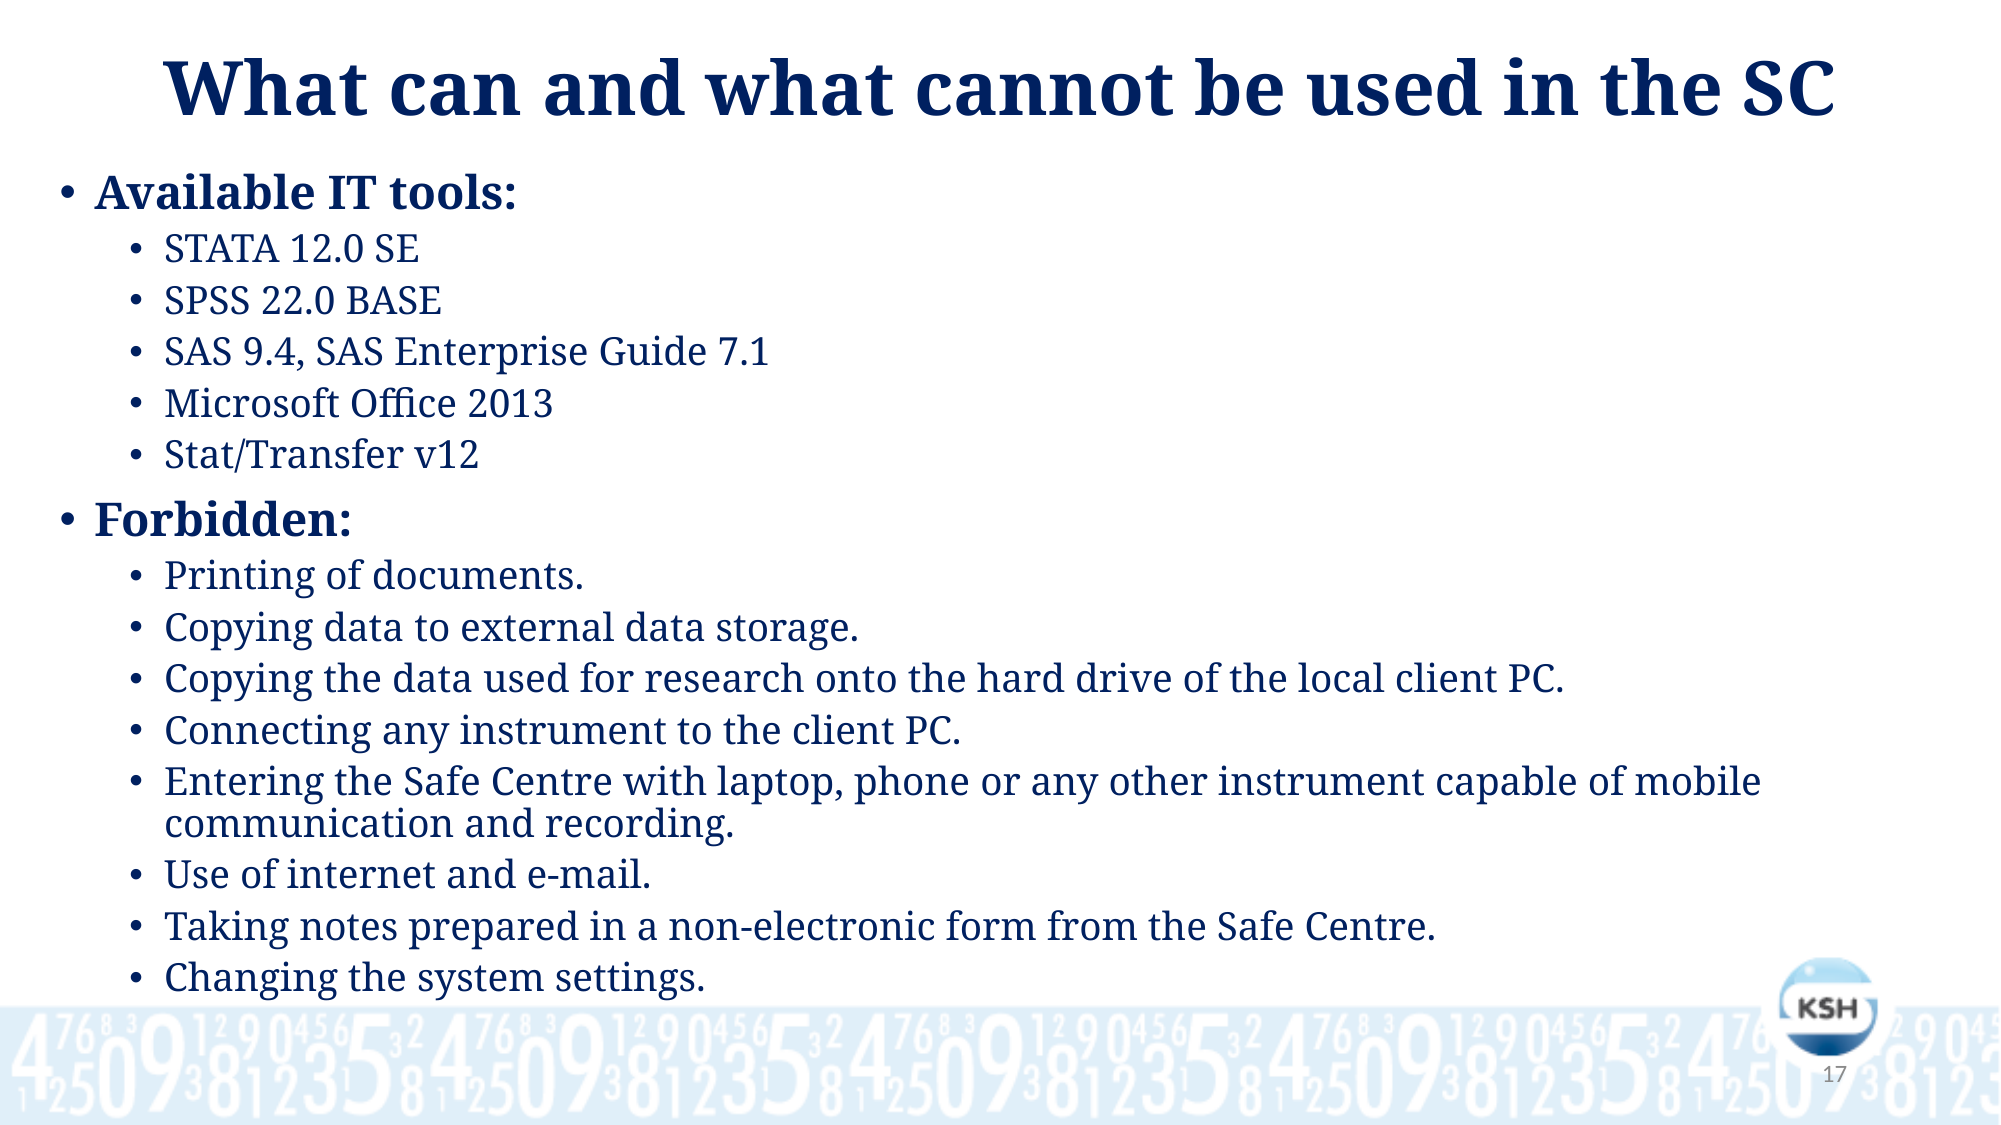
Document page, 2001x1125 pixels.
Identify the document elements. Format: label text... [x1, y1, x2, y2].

picture [0, 0, 2001, 1125]
slide_number 17 [1412, 1042, 1863, 1103]
text_box What can and what cannot be used in the SC [0, 33, 2000, 138]
list Available IT tools: STATA 12.0 SE SPSS 22.0 BASE SAS 9.4, SAS Enterprise Guide 7.1 Microsoft Office 2013 Stat/Transfer v12 Forbidden: Printing of documents. Copying data to external data storage. Copying the data used for research onto the hard drive of the local client PC. Connecting any instrument to the client PC. Entering the Safe Centre with laptop, phone or any other instrument capable of mobile communication and recording. Use of internet and e-mail. Taking notes prepared in a non-electronic form from the Safe Centre. Changing the system settings. [44, 161, 1953, 1014]
